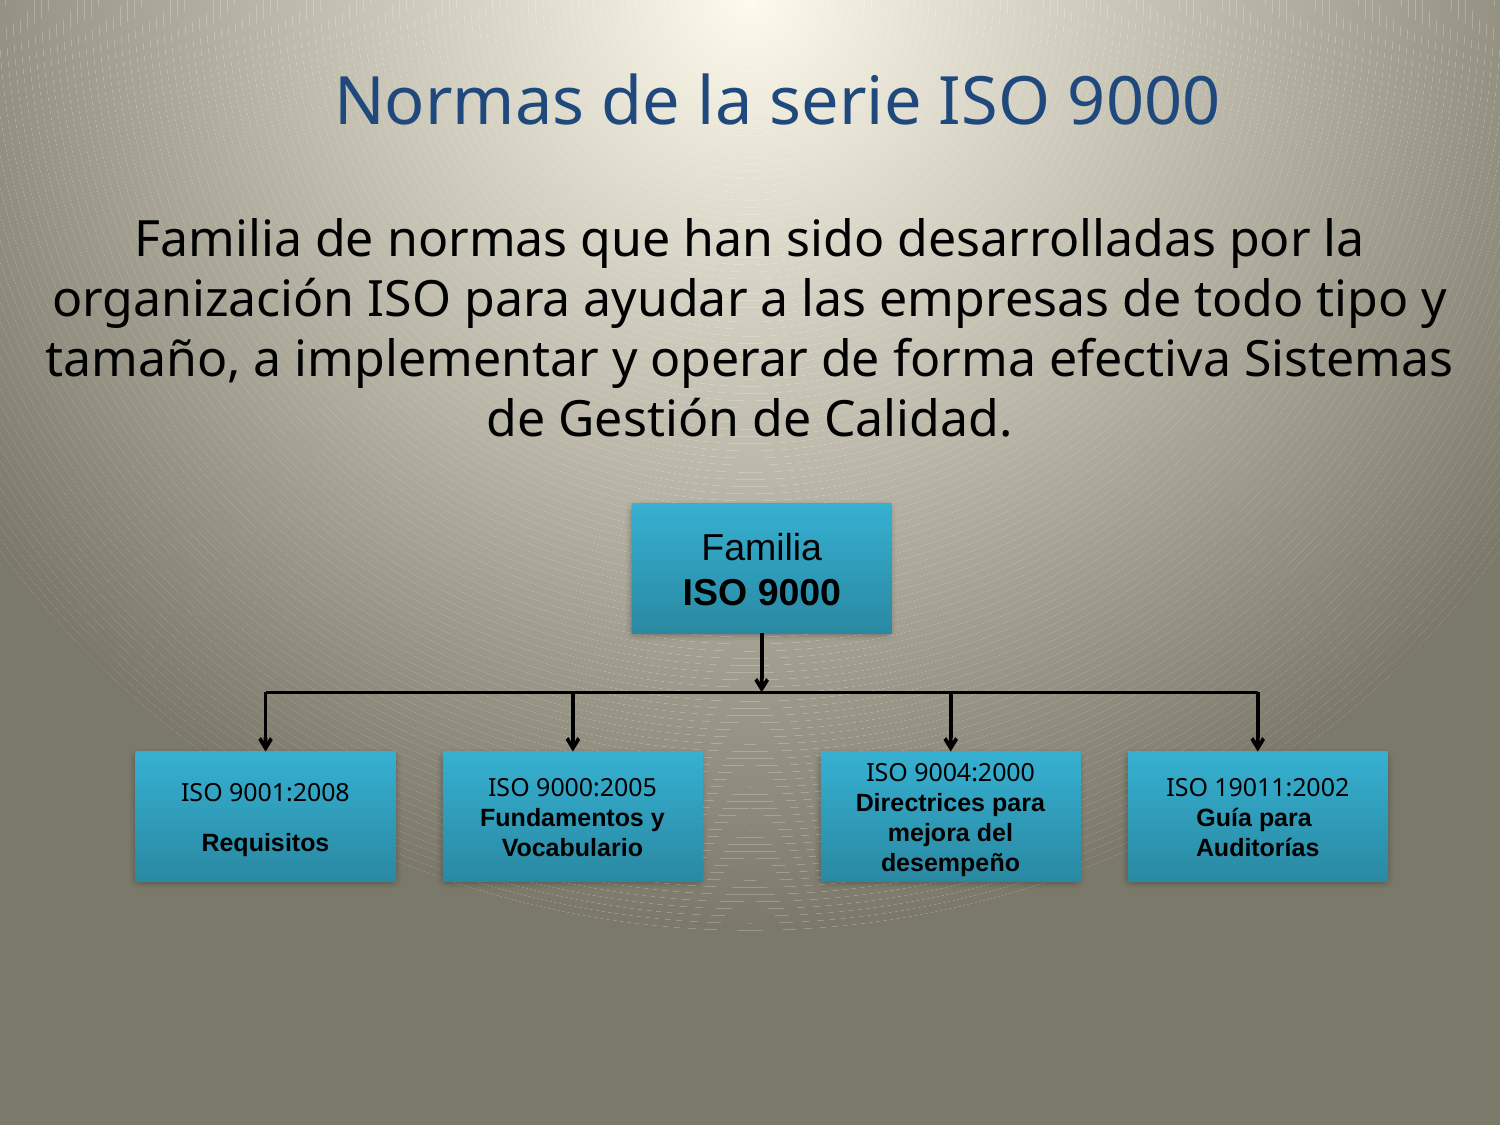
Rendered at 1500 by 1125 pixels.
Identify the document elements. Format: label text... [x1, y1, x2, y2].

title Familia de normas que han sido desarrolladas por la organización ISO para ayudar a las empresas de todo tipo y tamaño, a implementar y operar de forma efectiva Sistemas de Gestión de Calidad. [0, 207, 1500, 445]
text_box ISO 9001:2008 Requisitos [135, 751, 396, 882]
text_box Familia ISO 9000 [631, 503, 892, 634]
text_box ISO 9000:2005 Fundamentos y Vocabulario [442, 751, 703, 882]
text_box Normas de la serie ISO 9000 [29, 0, 1471, 176]
text_box ISO 9004:2000 Directrices para mejora del desempeño [820, 751, 1081, 882]
text_box ISO 19011:2002 Guía para Auditorías [1127, 751, 1388, 882]
